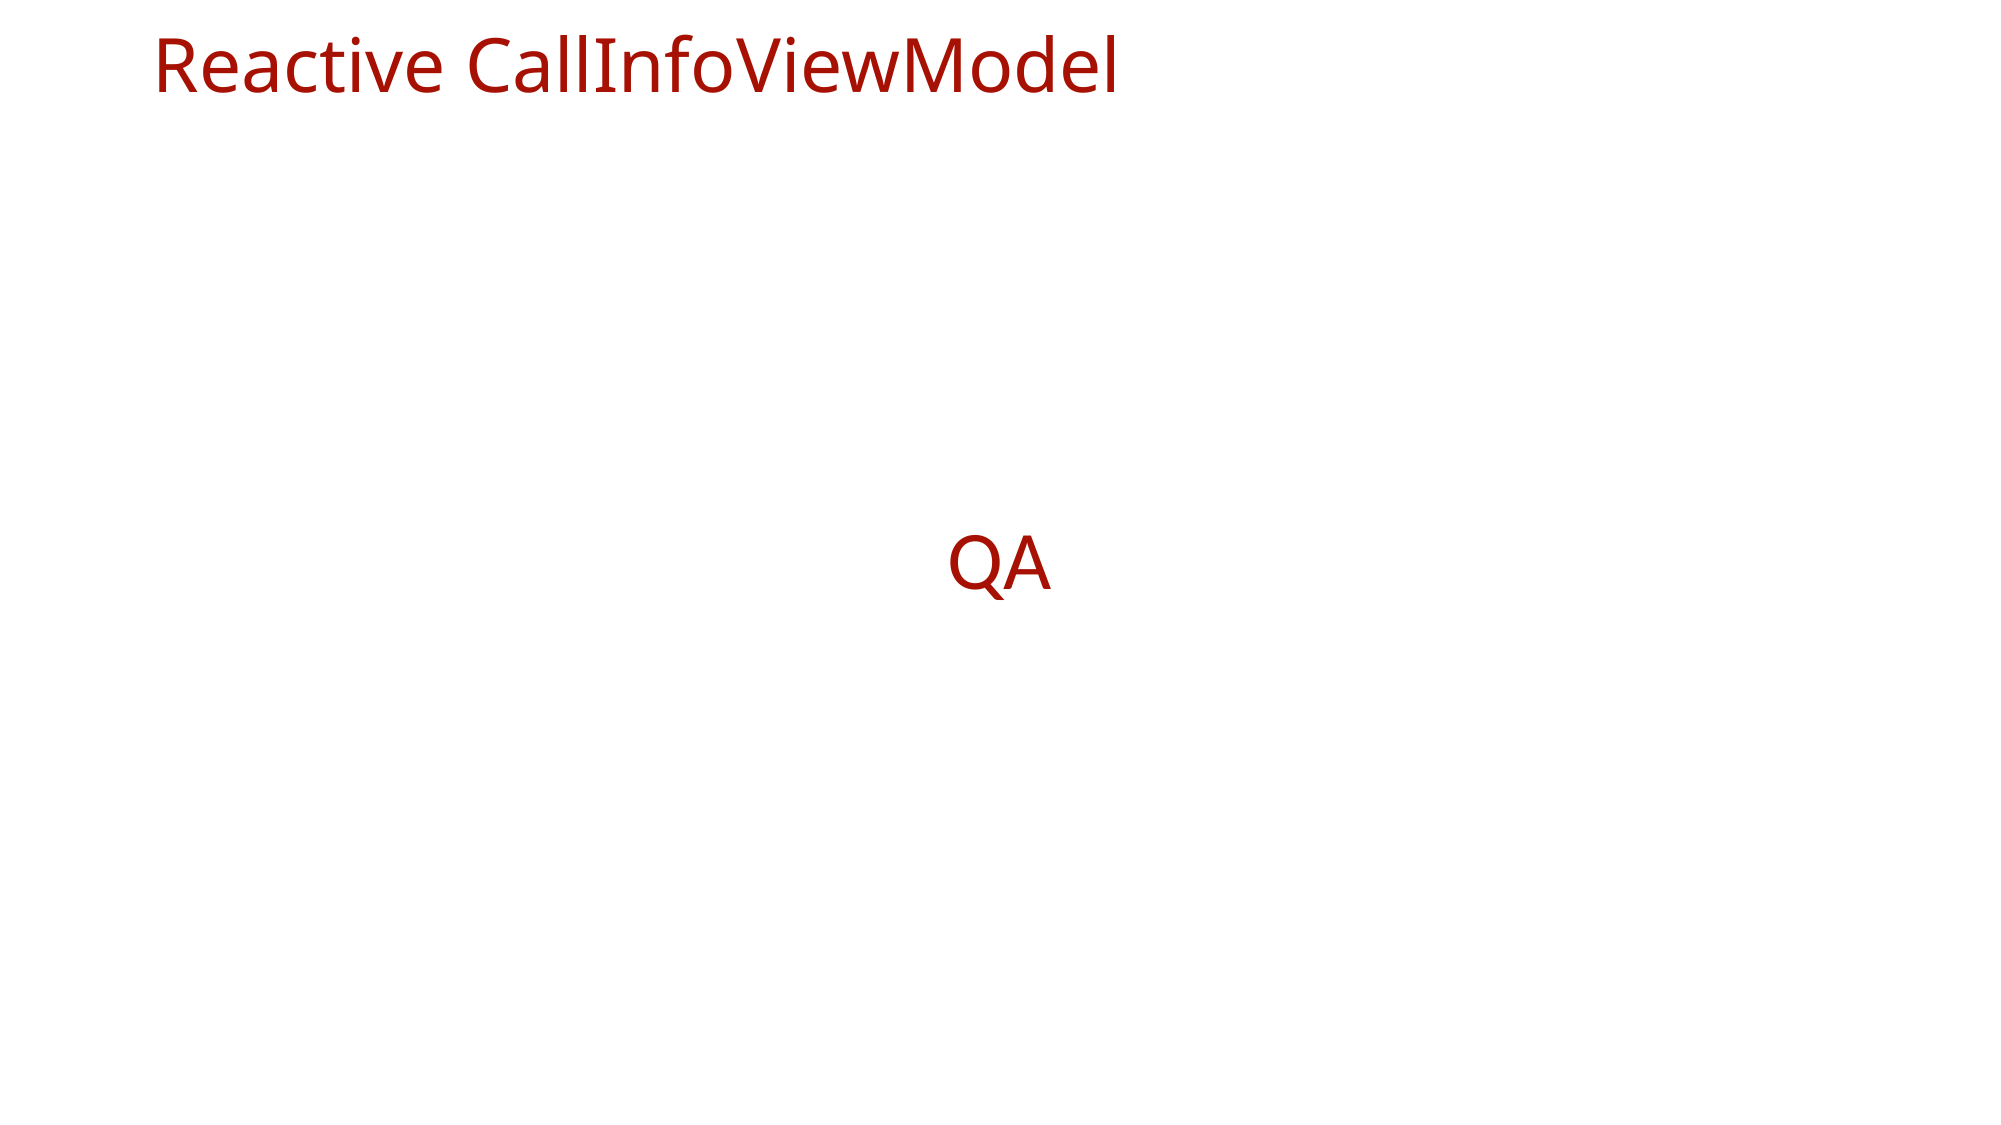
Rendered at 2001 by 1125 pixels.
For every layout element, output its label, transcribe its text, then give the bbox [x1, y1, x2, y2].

title Reactive CallInfoViewModel [137, 3, 1863, 135]
list QA [137, 205, 1863, 920]
